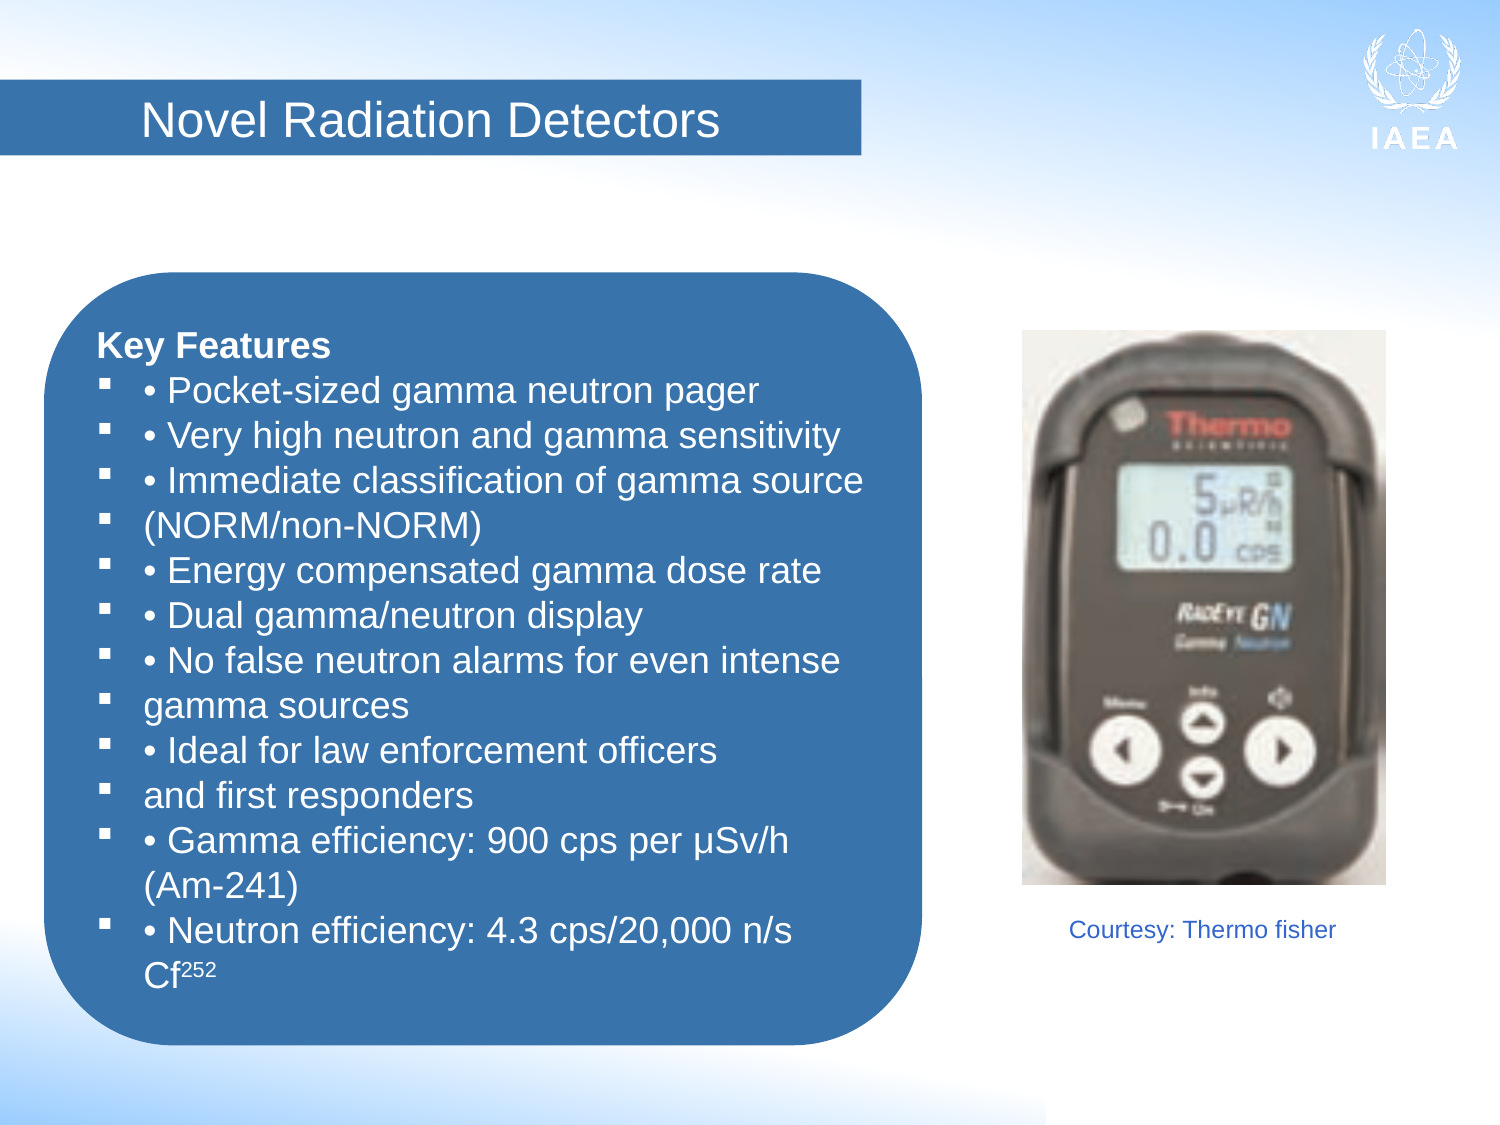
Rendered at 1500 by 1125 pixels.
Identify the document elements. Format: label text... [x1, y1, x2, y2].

text_box Novel Radiation Detectors [0, 78, 863, 158]
text_box Courtesy: Thermo fisher [1054, 905, 1354, 951]
text_box Key Features • Pocket-sized gamma neutron pager • Very high neutron and gamma sensitivity • Immediate classification of gamma source (NORM/non-NORM) • Energy compensated gamma dose rate • Dual gamma/neutron display • No false neutron alarms for even intense gamma sources • Ideal for law enforcement officers and first responders • Gamma efficiency: 900 cps per μSv/h (Am-241) • Neutron efficiency: 4.3 cps/20,000 n/s Cf252 [41, 270, 925, 1048]
picture [1022, 330, 1386, 885]
picture [1363, 29, 1461, 149]
